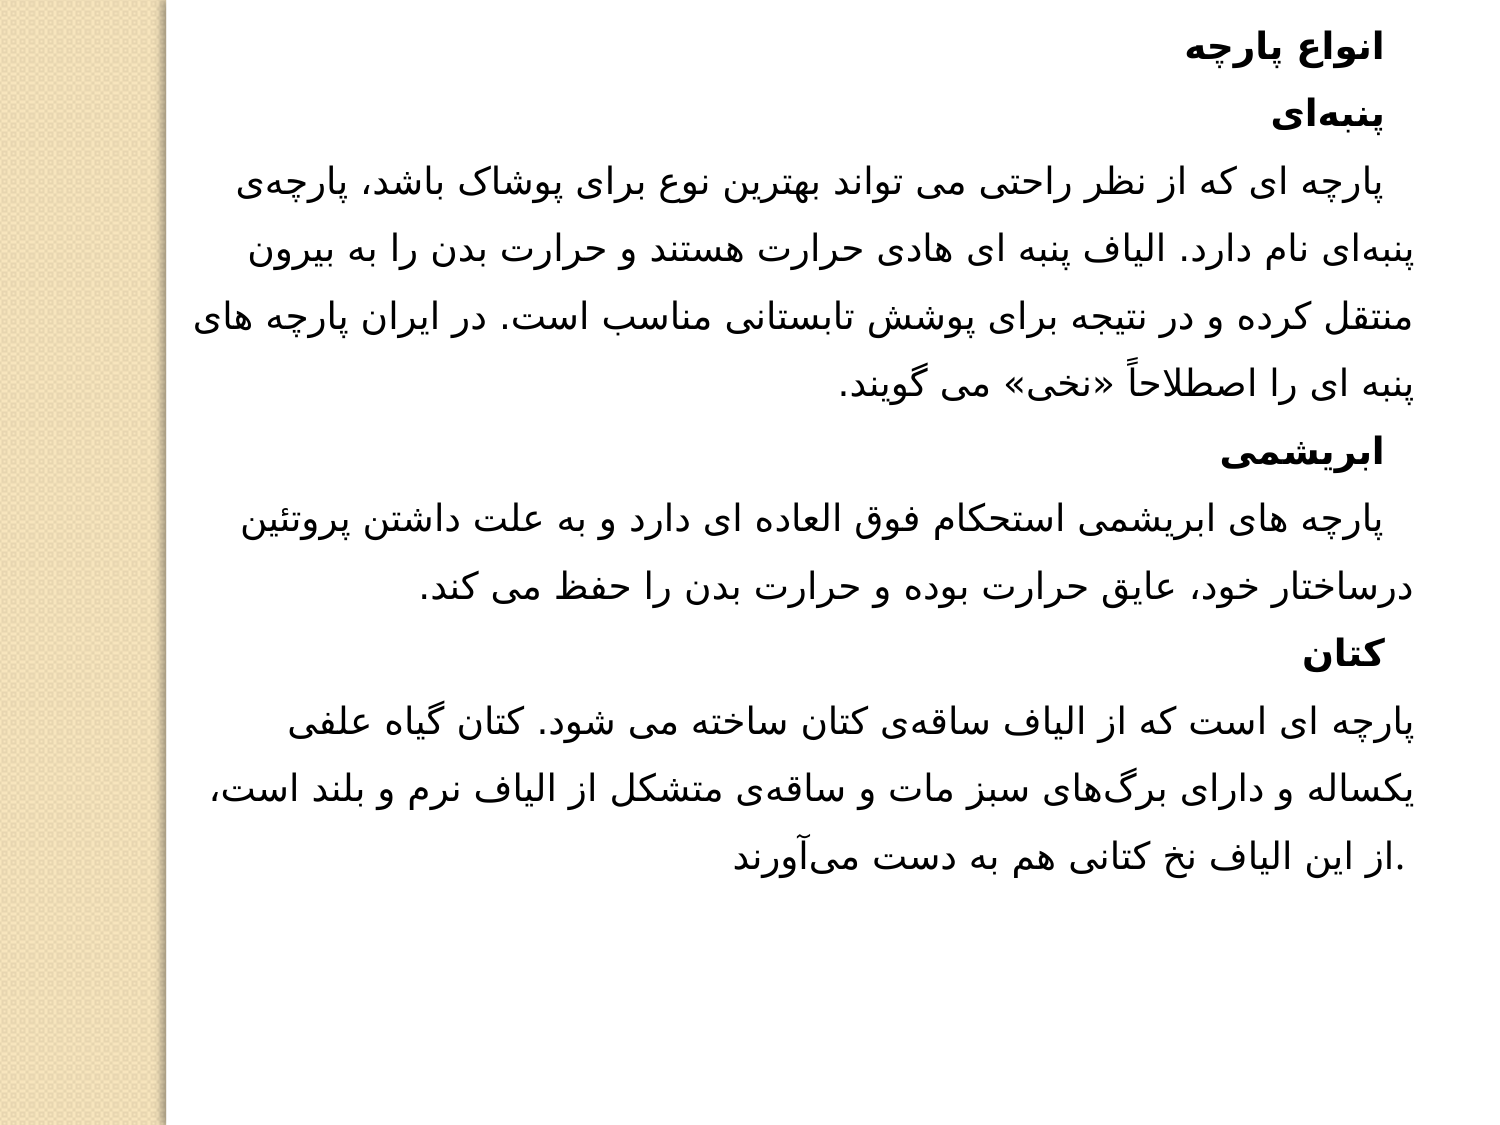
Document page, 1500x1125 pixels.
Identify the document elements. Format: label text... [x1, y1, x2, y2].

text_box انواع پارچه ‌پنبه‌ای پارچه ای که از نظر راحتی می تواند بهترین نوع برای پوشاک باشد، پارچه‌ی پنبه‌ای نام دارد. الیاف پنبه ای ‌هادی حرارت هستند و حرارت بدن را به بیرون منتقل کرده و در نتیجه برای پوشش تابستانی مناسب است. در ایران پارچه های پنبه ای را اصطلاحاً «نخی» می گویند. ابریشمی پارچه های ابریشمی استحکام فوق العاده ای دارد و به علت داشتن پروتئین درساختار خود، عایق حرارت بوده و حرارت بدن را حفظ می کند. کتان پارچه ‌ای است که از الیاف ساقه‌ی کتان ساخته می شود. کتان گیاه علفی یکساله‌ و دارای برگ‌های سبز مات و ساقه‌ی متشکل از الیاف نرم و بلند است، از این الیاف نخ کتانی هم به دست می‌آورند. [164, 0, 1430, 877]
